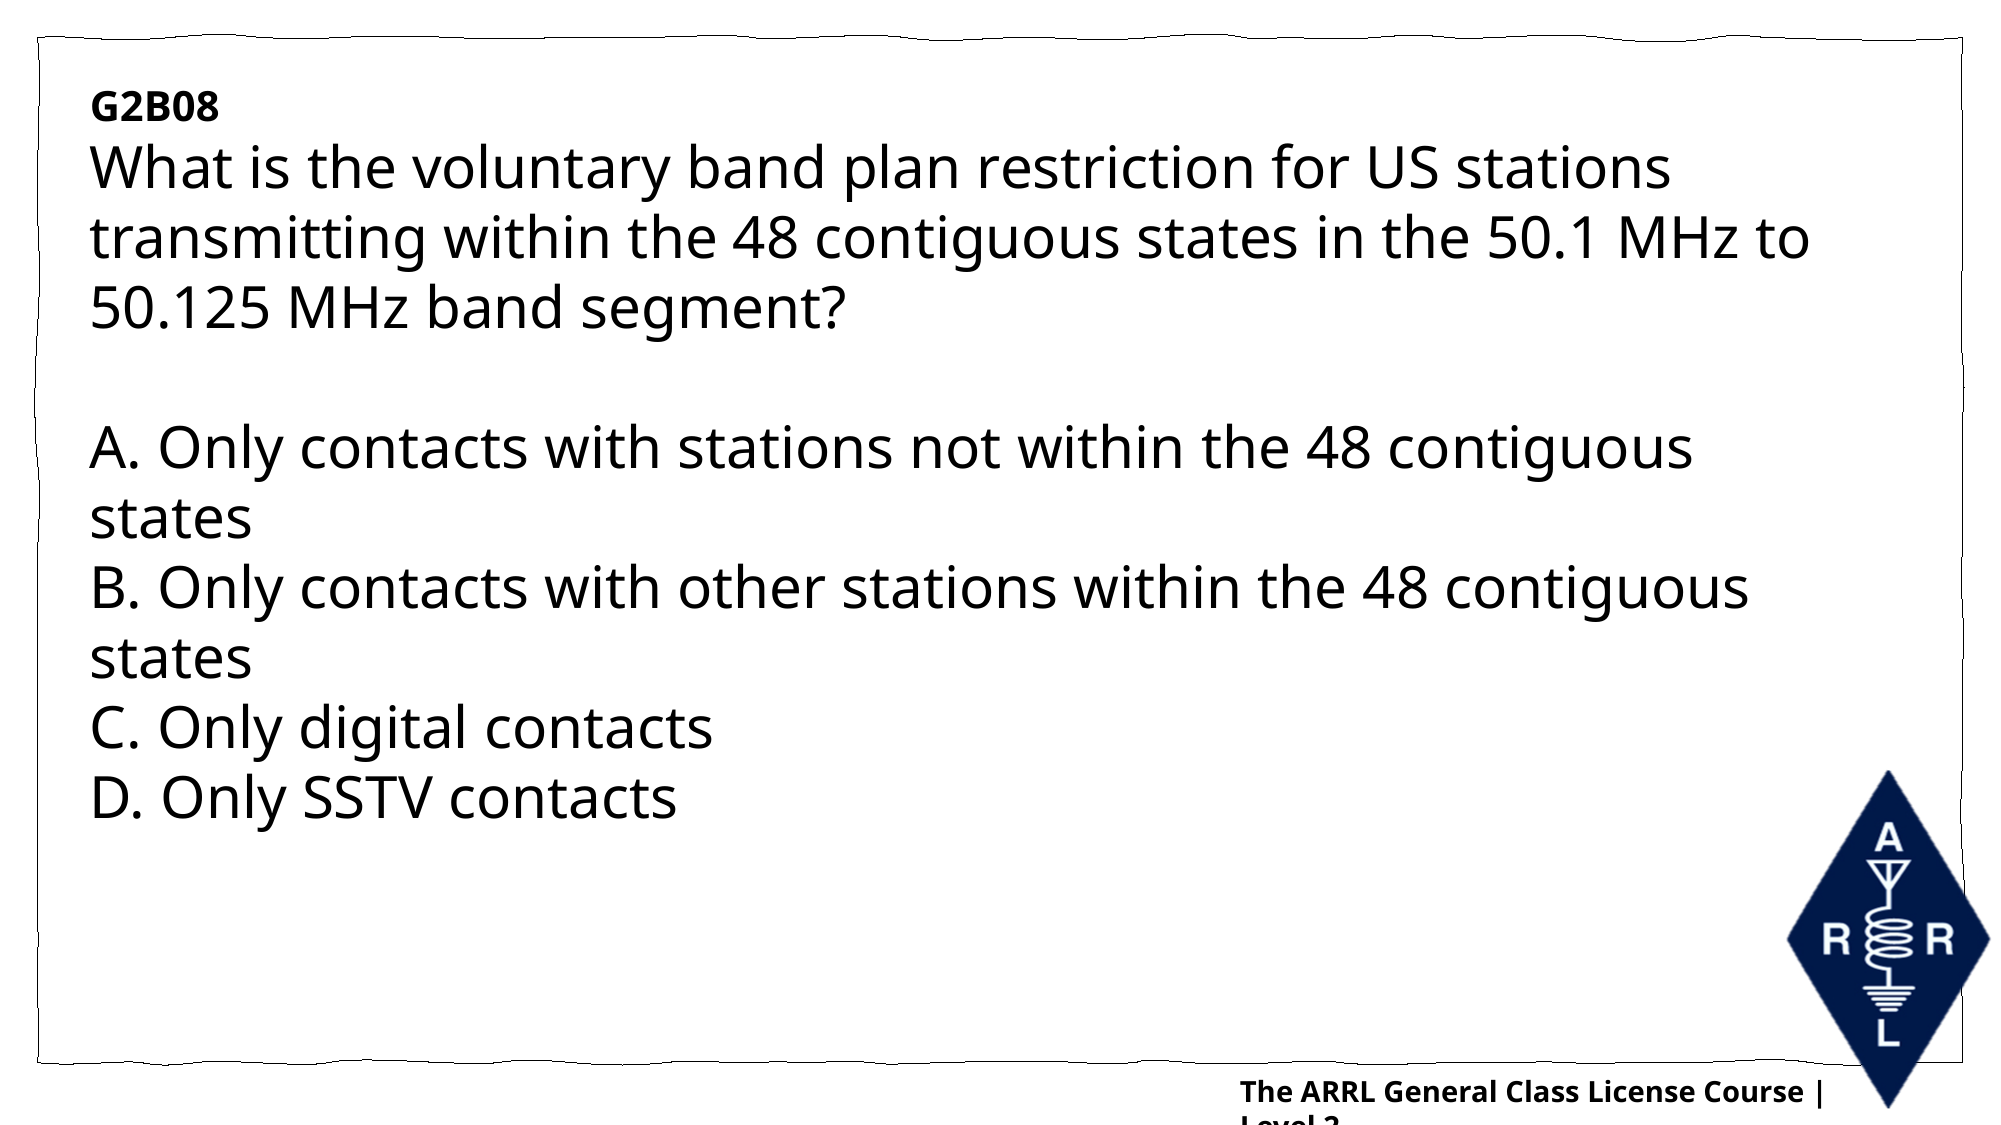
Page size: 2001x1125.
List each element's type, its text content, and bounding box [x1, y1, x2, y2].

text_box G2B08 What is the voluntary band plan restriction for US stations transmitting within the 48 contiguous states in the 50.1 MHz to 50.125 MHz band segment? A. Only contacts with stations not within the 48 contiguous states B. Only contacts with other stations within the 48 contiguous states C. Only digital contacts D. Only SSTV contacts [75, 72, 1850, 838]
picture [1773, 752, 1999, 1125]
